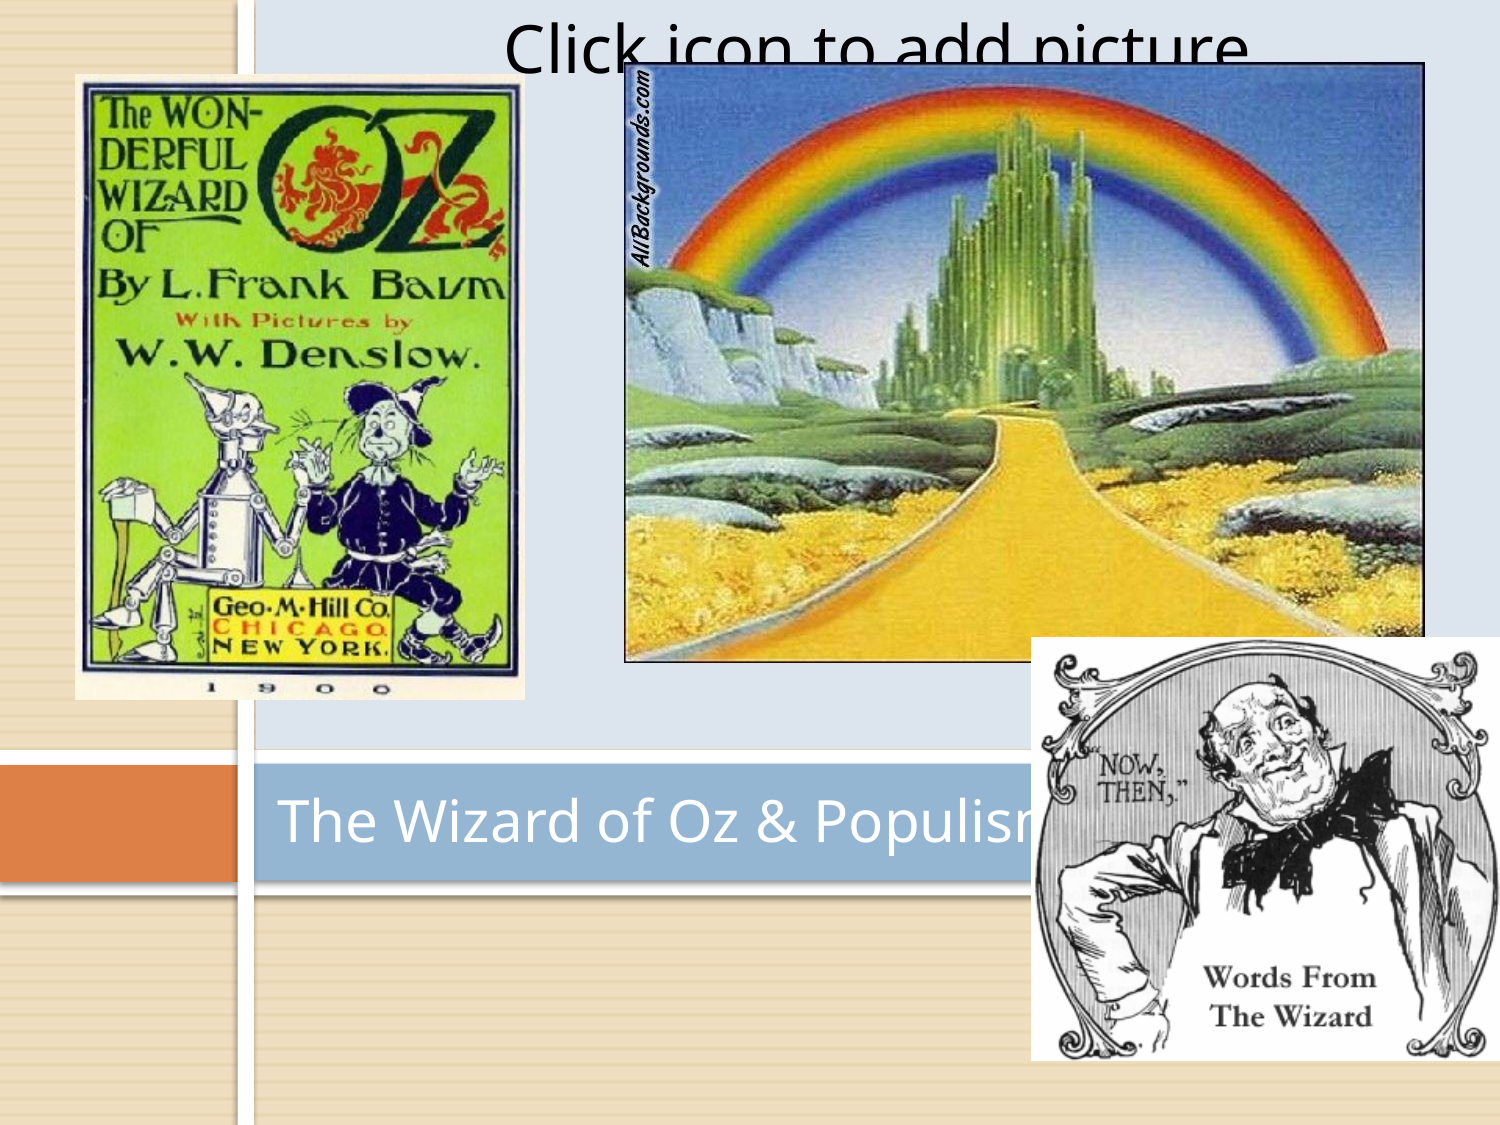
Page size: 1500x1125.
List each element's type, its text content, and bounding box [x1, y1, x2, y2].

title The Wizard of Oz & Populism [262, 762, 1025, 875]
picture [74, 0, 1500, 1062]
